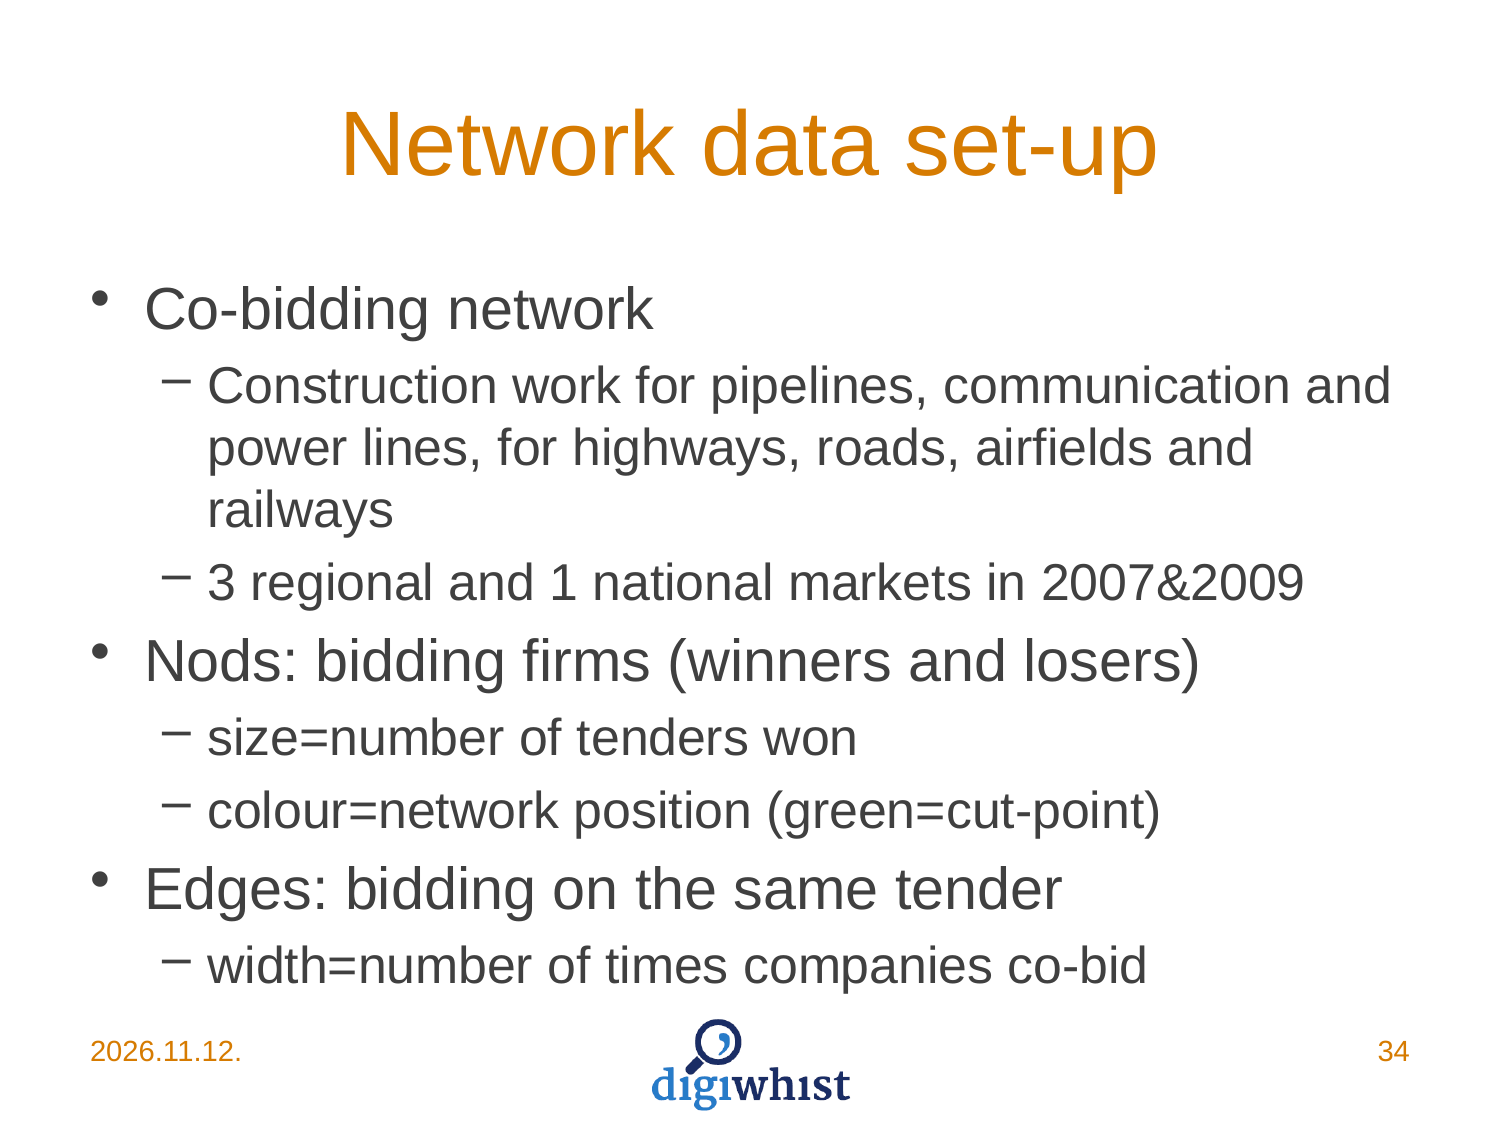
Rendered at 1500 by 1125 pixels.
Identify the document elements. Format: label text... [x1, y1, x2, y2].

title Network data set-up [75, 45, 1425, 233]
picture [642, 1012, 858, 1115]
slide_number 34 [1074, 1024, 1426, 1103]
list Co-bidding network Construction work for pipelines, communication and power lines, for highways, roads, airfields and railways 3 regional and 1 national markets in 2007&2009 Nods: bidding firms (winners and losers) size=number of tenders won colour=network position (green=cut-point) Edges: bidding on the same tender width=number of times companies co-bid [75, 262, 1425, 1005]
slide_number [74, 1024, 426, 1103]
